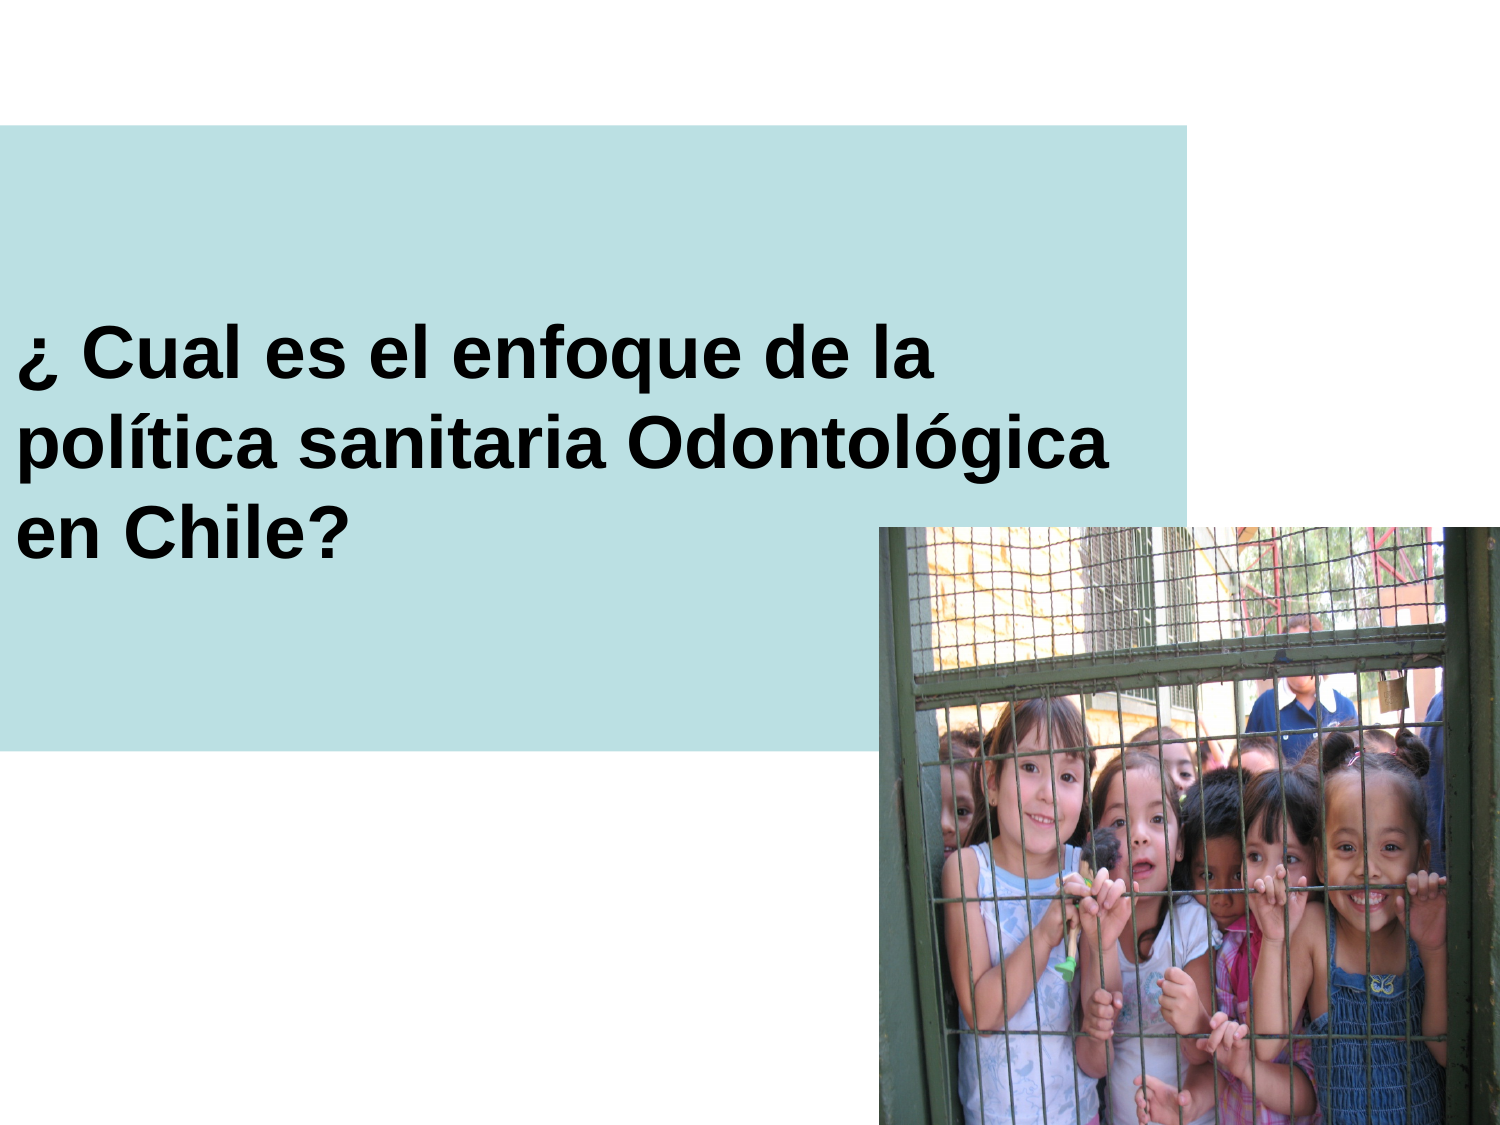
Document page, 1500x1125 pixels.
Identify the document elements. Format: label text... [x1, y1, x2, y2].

picture [879, 526, 1500, 1125]
title ¿ Cual es el enfoque de la política sanitaria Odontológica en Chile? [0, 125, 1188, 752]
